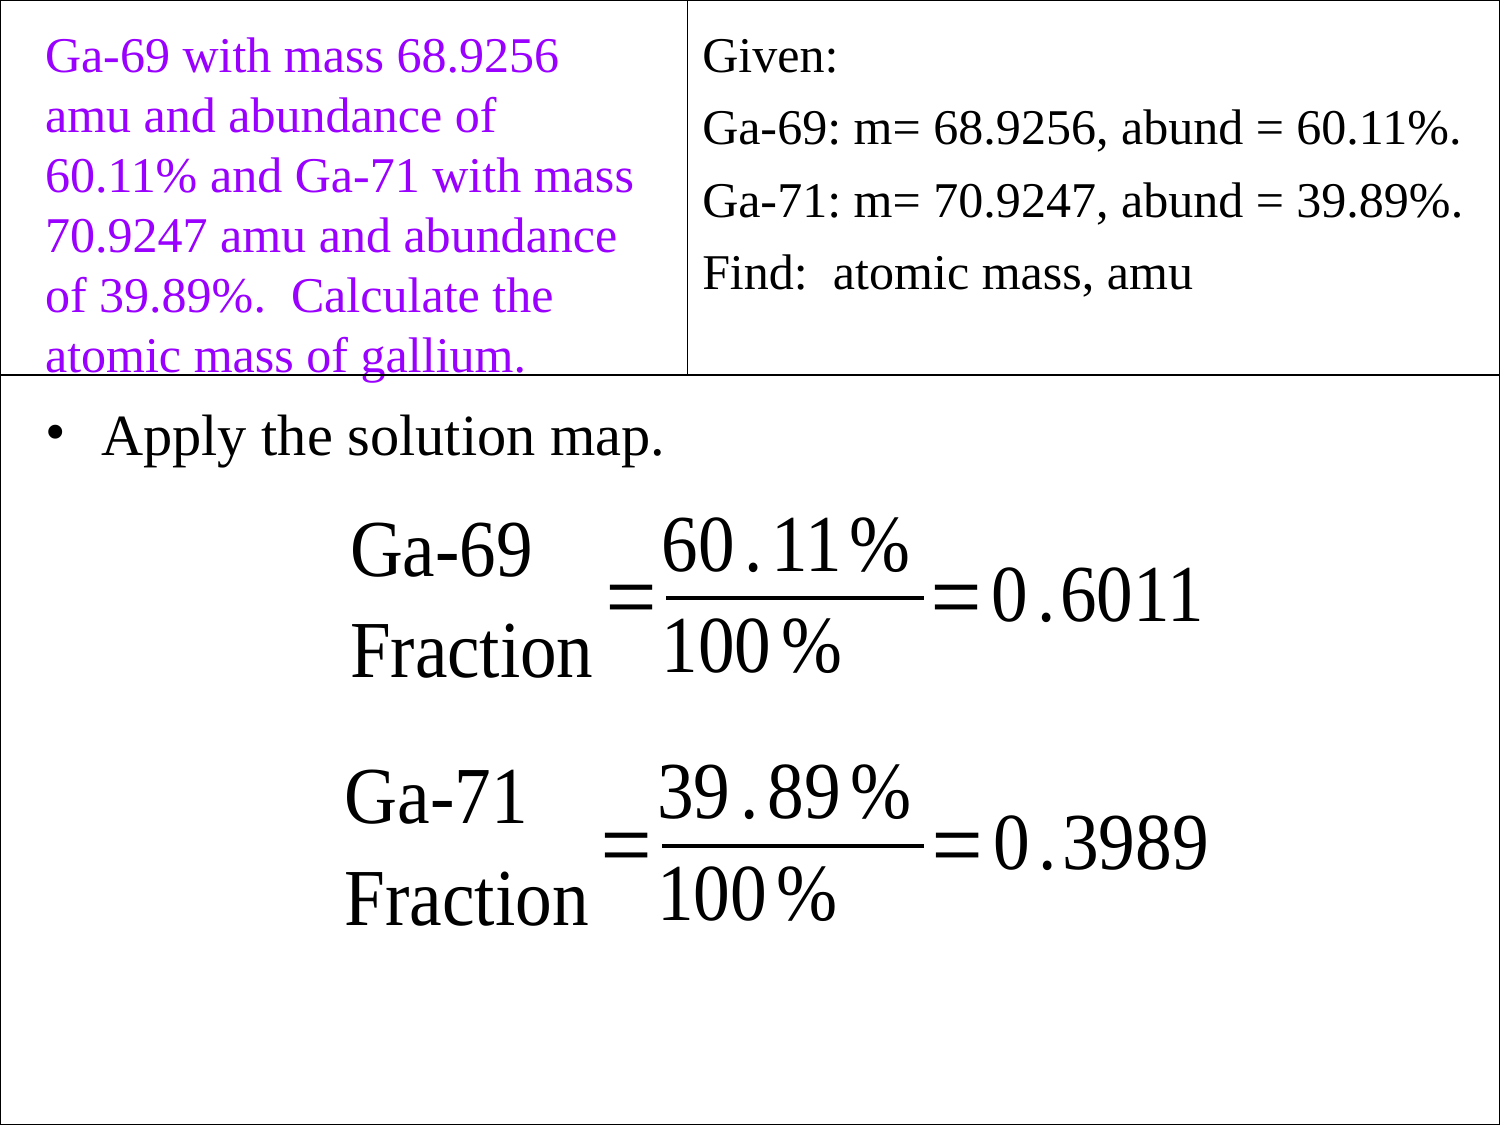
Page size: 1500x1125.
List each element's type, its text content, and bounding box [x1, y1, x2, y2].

text_box Ga-69 with mass 68.9256 amu and abundance of 60.11% and Ga-71 with mass 70.9247 amu and abundance of 39.89%. Calculate the atomic mass of gallium. [0, 0, 687, 374]
text_box Given: Ga-69: m= 68.9256, abund = 60.11%. Ga-71: m= 70.9247, abund = 39.89%. Find: atomic mass, amu [687, 0, 1500, 375]
text_box Apply the solution map. [0, 374, 1500, 1125]
